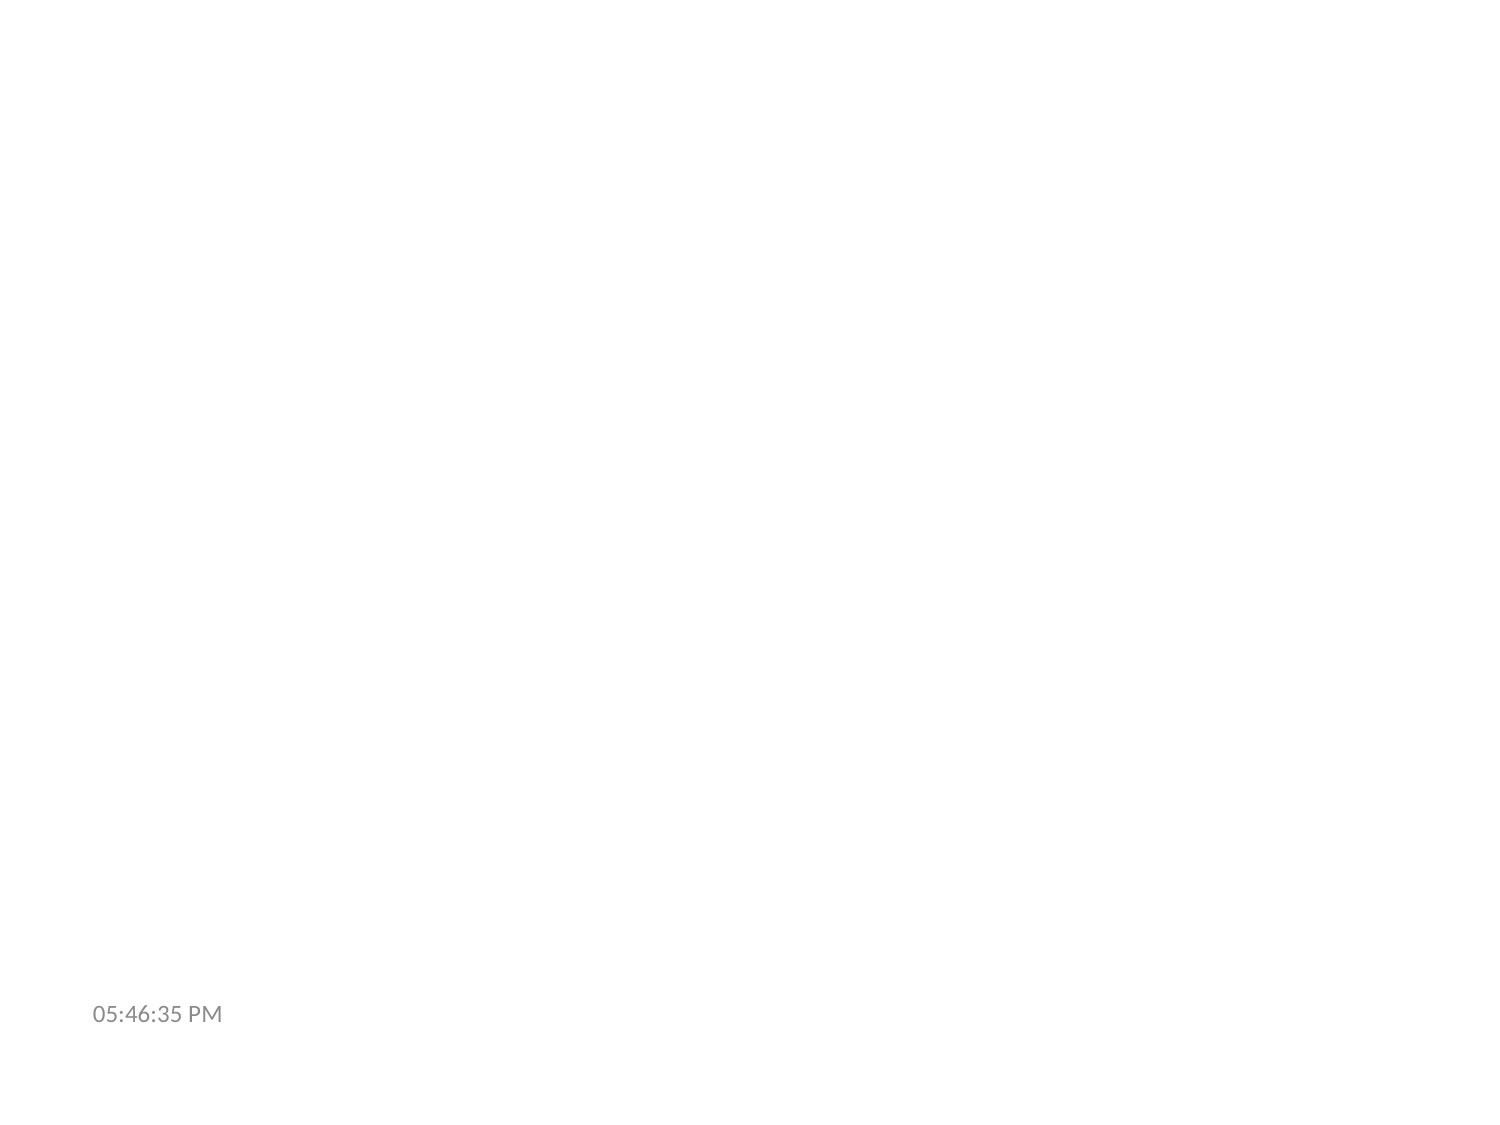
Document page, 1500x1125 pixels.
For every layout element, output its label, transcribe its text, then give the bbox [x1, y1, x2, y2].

text_box 3:35:09 PM [77, 982, 428, 1043]
